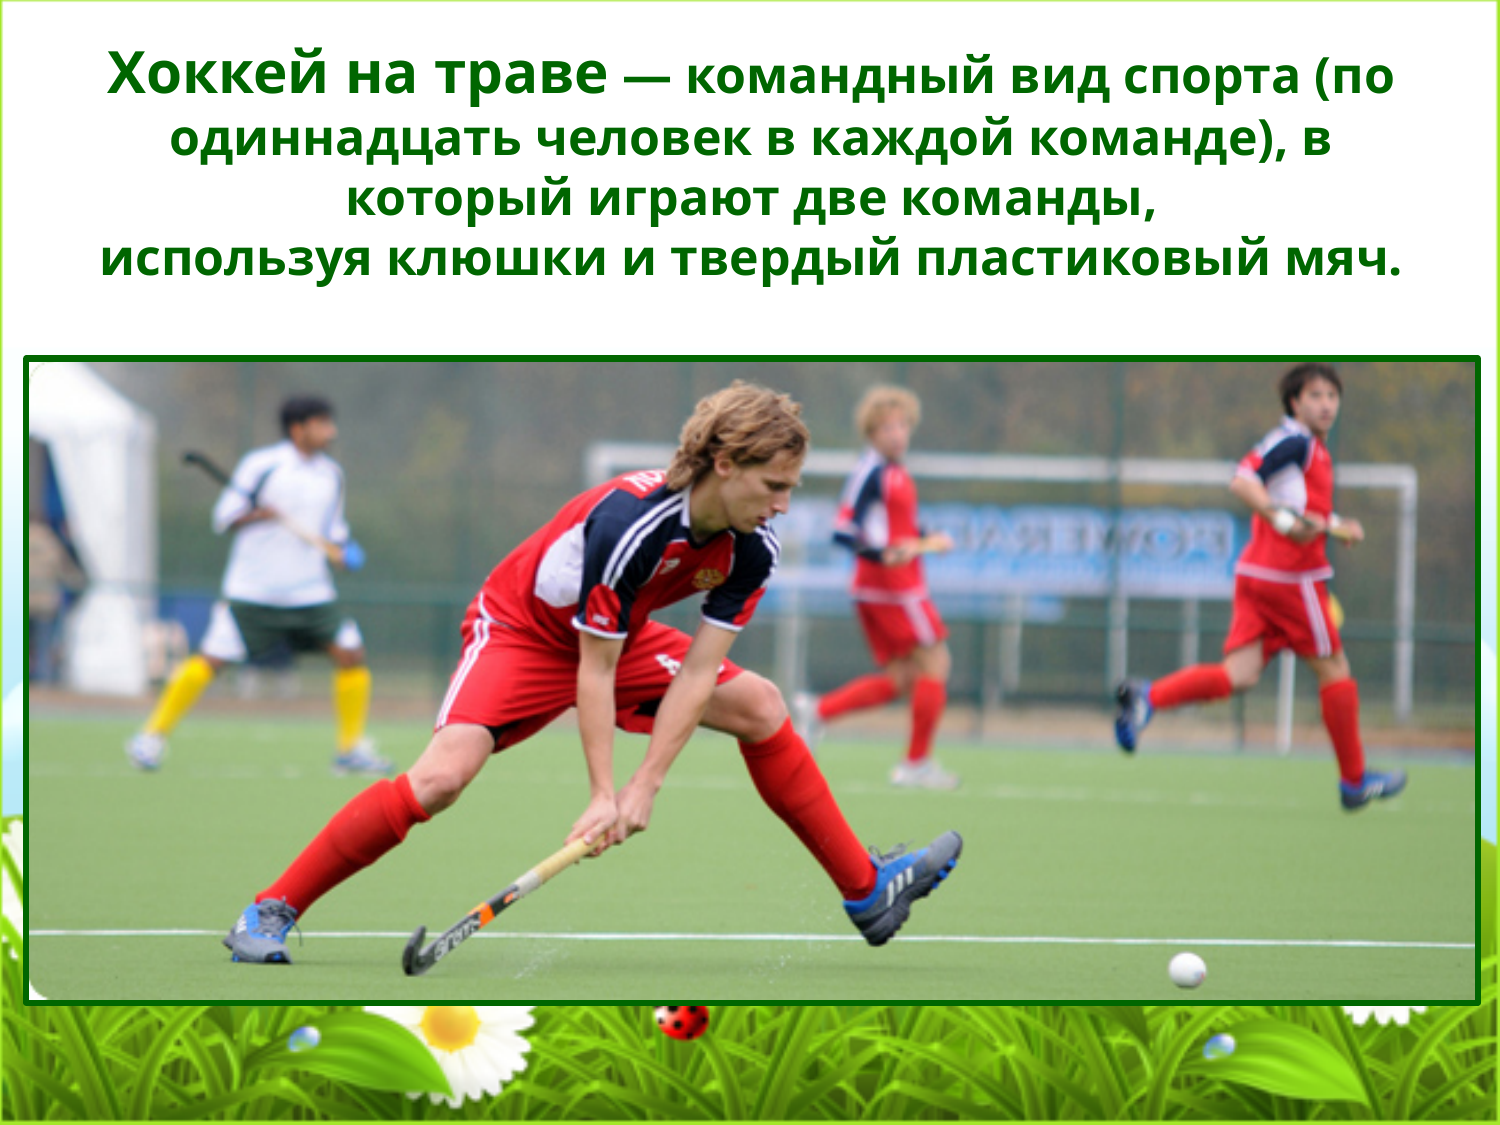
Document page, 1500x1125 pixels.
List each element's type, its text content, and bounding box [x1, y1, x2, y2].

title Хоккей на траве — командный вид спорта (по одиннадцать человек в каждой команде), в который играют две команды, используя клюшки и твердый пластиковый мяч. [76, 66, 1427, 254]
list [29, 361, 1476, 1000]
picture [0, 0, 1500, 1125]
